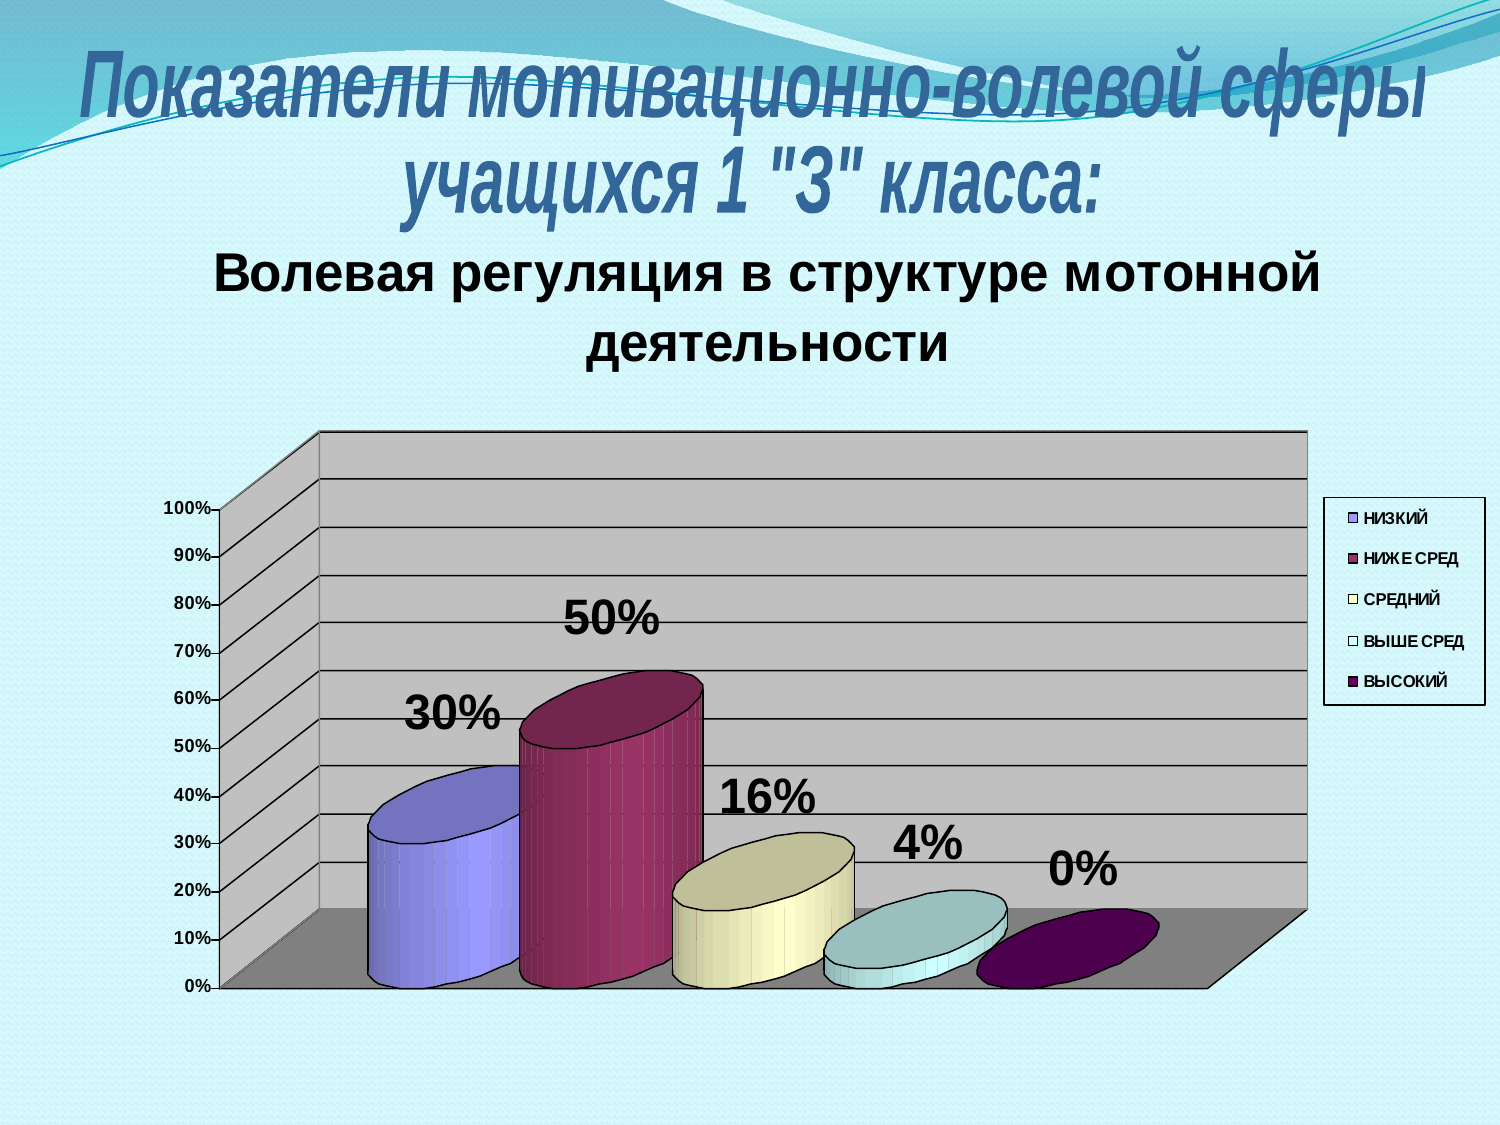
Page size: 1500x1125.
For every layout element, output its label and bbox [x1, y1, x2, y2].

text_box [37, 199, 1500, 1016]
